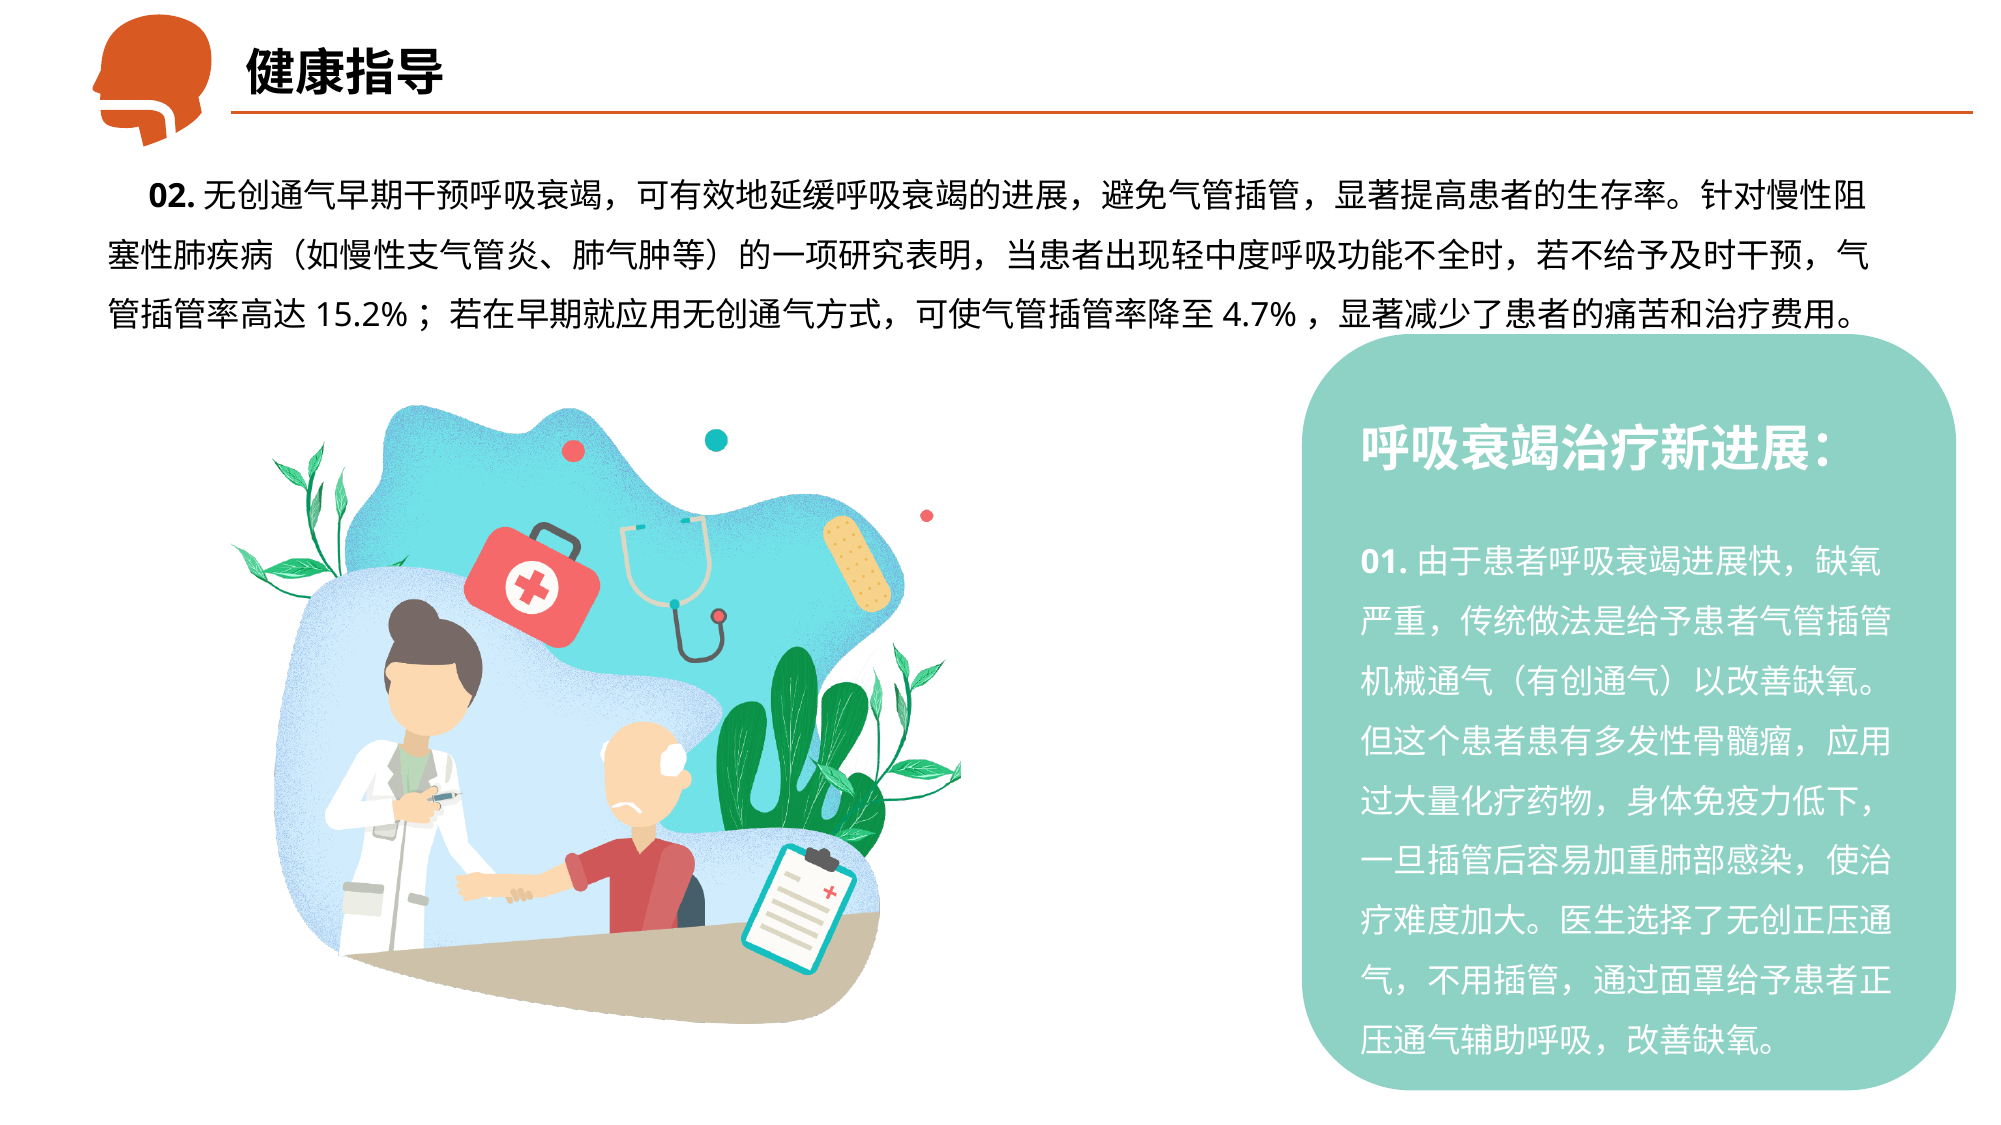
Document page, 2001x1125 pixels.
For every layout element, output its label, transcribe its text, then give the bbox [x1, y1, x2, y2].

text_box [100, 109, 167, 146]
picture [152, 281, 961, 1091]
text_box 健康指导 [231, 39, 481, 112]
text_box [92, 14, 212, 134]
text_box [1300, 346, 1958, 1092]
text_box 01.由于患者呼吸衰竭进展快，缺氧严重，传统做法是给予患者气管插管机械通气（有创通气）以改善缺氧。但这个患者患有多发性骨髓瘤，应用过大量化疗药物，身体免疫力低下，一旦插管后容易加重肺部感染，使治疗难度加大。医生选择了无创正压通气，不用插管，通过面罩给予患者正压通气辅助呼吸，改善缺氧。 [1345, 512, 1913, 1067]
text_box 02.无创通气早期干预呼吸衰竭，可有效地延缓呼吸衰竭的进展，避免气管插管，显著提高患者的生存率。针对慢性阻塞性肺疾病（如慢性支气管炎、肺气肿等）的一项研究表明，当患者出现轻中度呼吸功能不全时，若不给予及时干预，气管插管率高达15.2%；若在早期就应用无创通气方式，可使气管插管率降至4.7%，显著减少了患者的痛苦和治疗费用。 [92, 146, 1900, 550]
